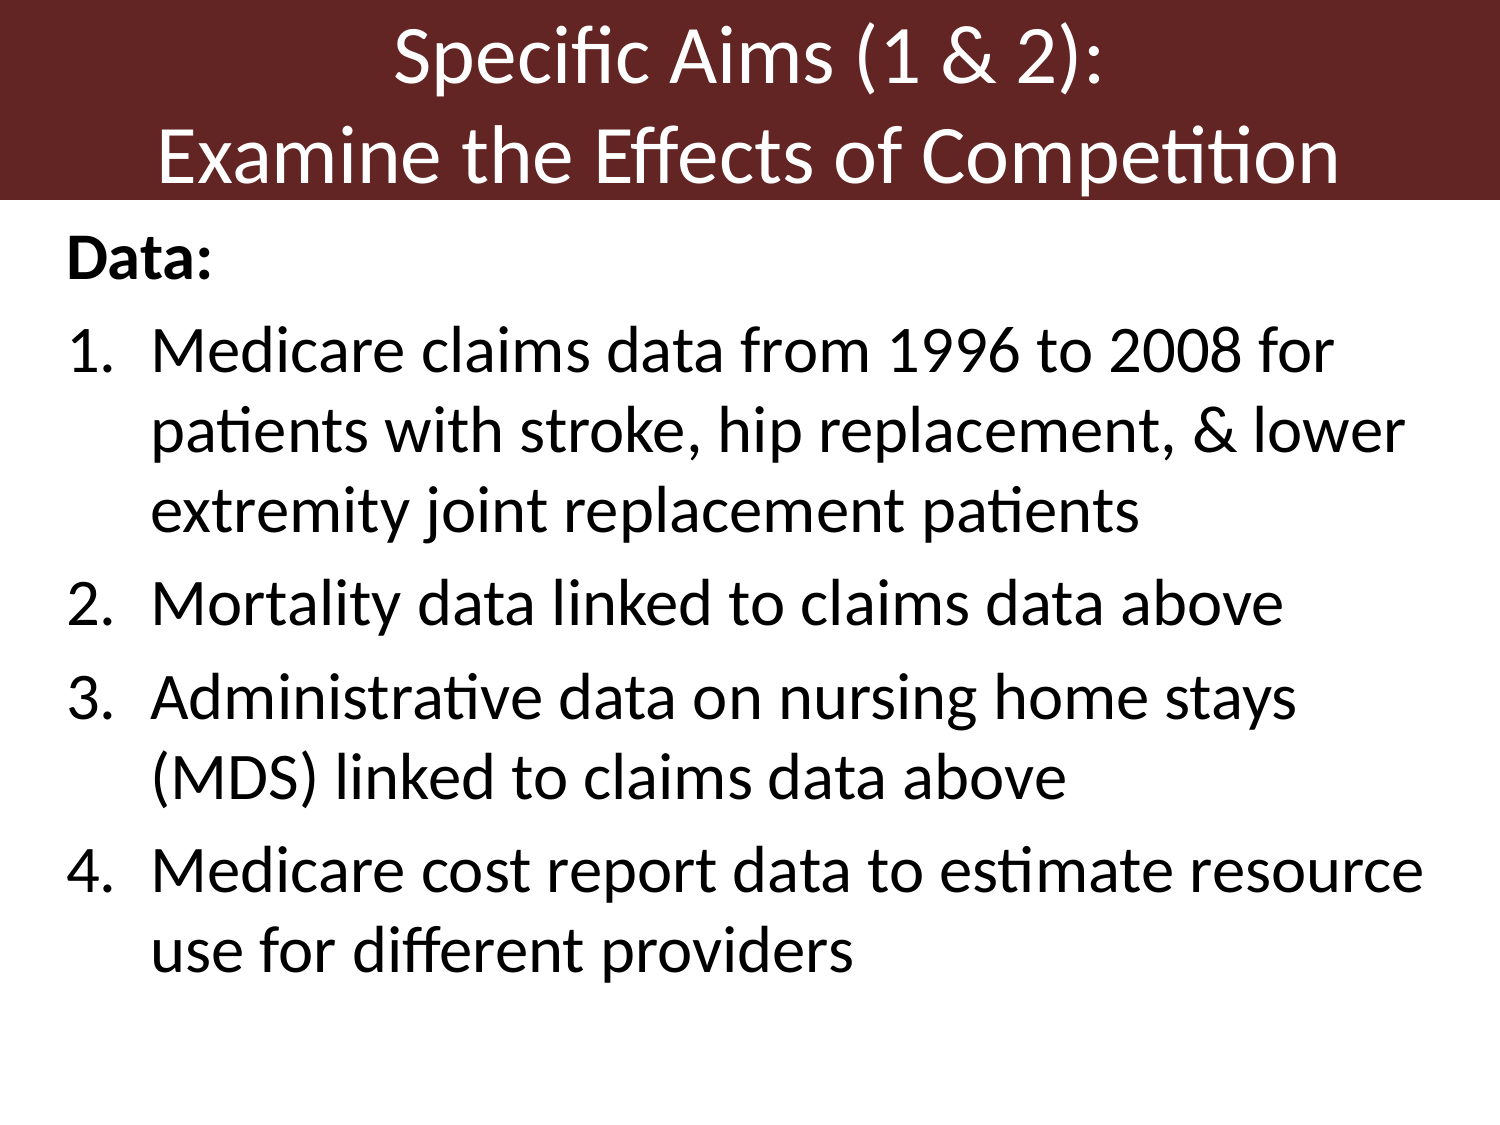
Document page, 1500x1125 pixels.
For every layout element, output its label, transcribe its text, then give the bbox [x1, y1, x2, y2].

list Data: Medicare claims data from 1996 to 2008 for patients with stroke, hip replacement, & lower extremity joint replacement patients Mortality data linked to claims data above Administrative data on nursing home stays (MDS) linked to claims data above Medicare cost report data to estimate resource use for different providers [50, 204, 1450, 1046]
text_box [0, 0, 1500, 200]
title Specific Aims (1 & 2): Examine the Effects of Competition [74, 24, 1426, 176]
